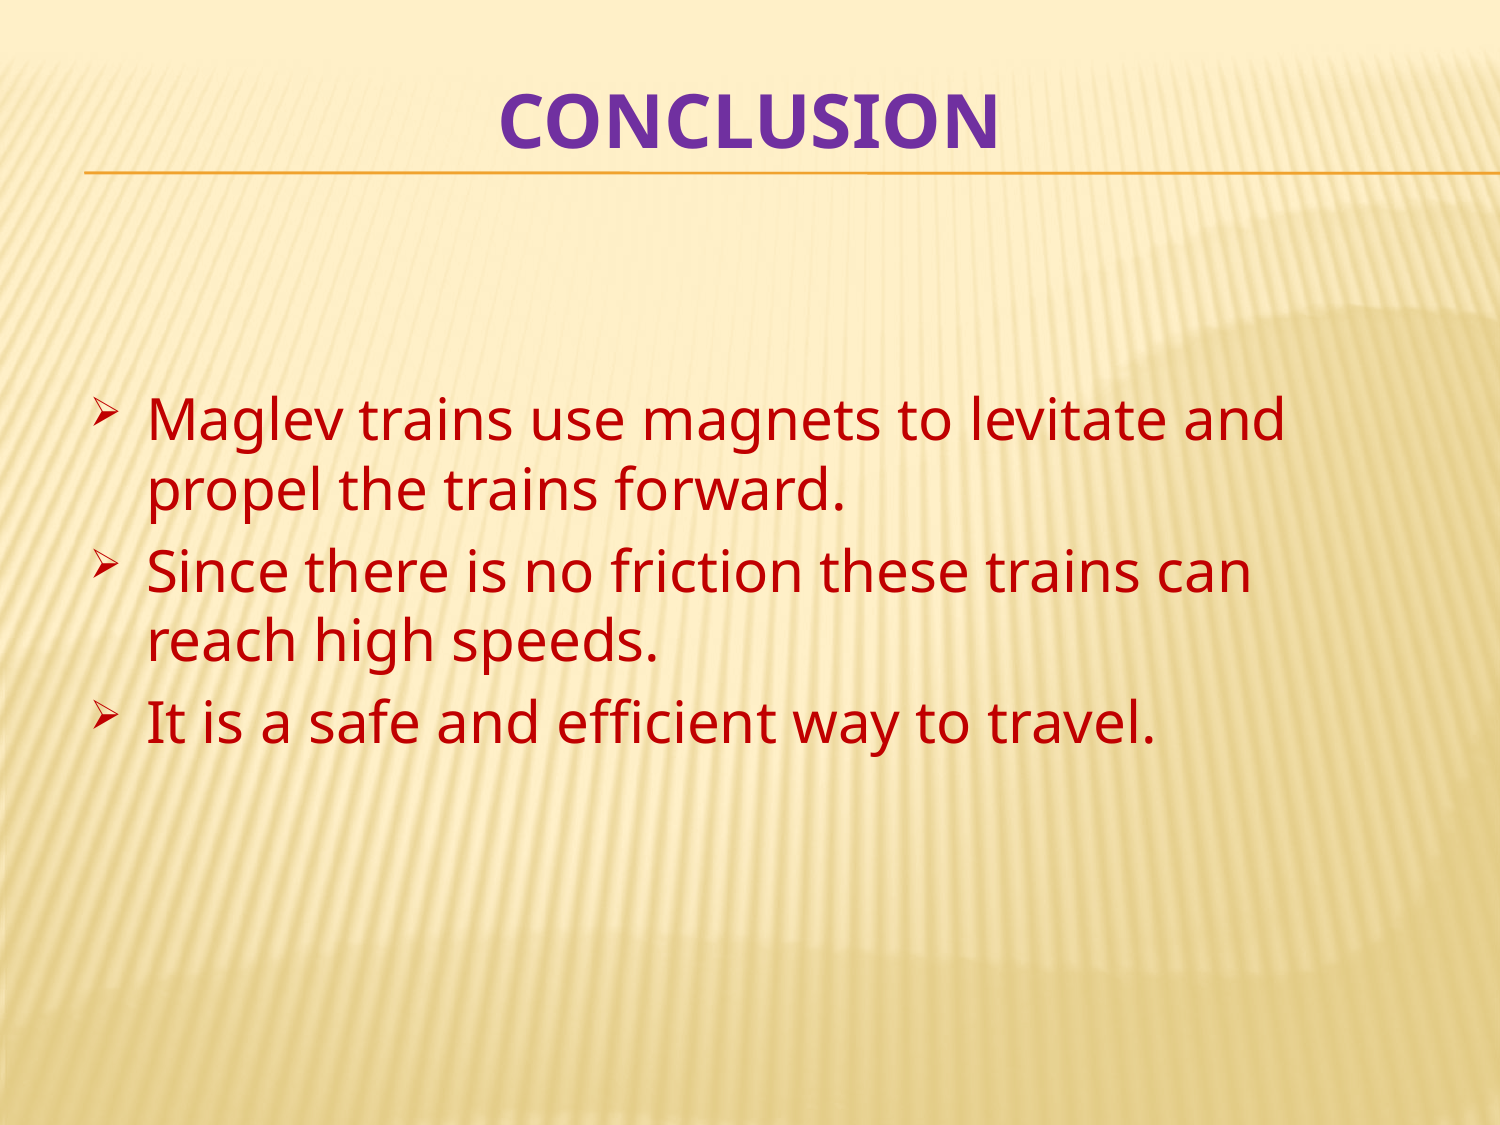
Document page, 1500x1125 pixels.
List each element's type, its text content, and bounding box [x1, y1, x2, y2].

list Maglev trains use magnets to levitate and propel the trains forward. Since there is no friction these trains can reach high speeds. It is a safe and efficient way to travel. [75, 375, 1425, 1038]
title CONCLUSION [75, 24, 1425, 212]
